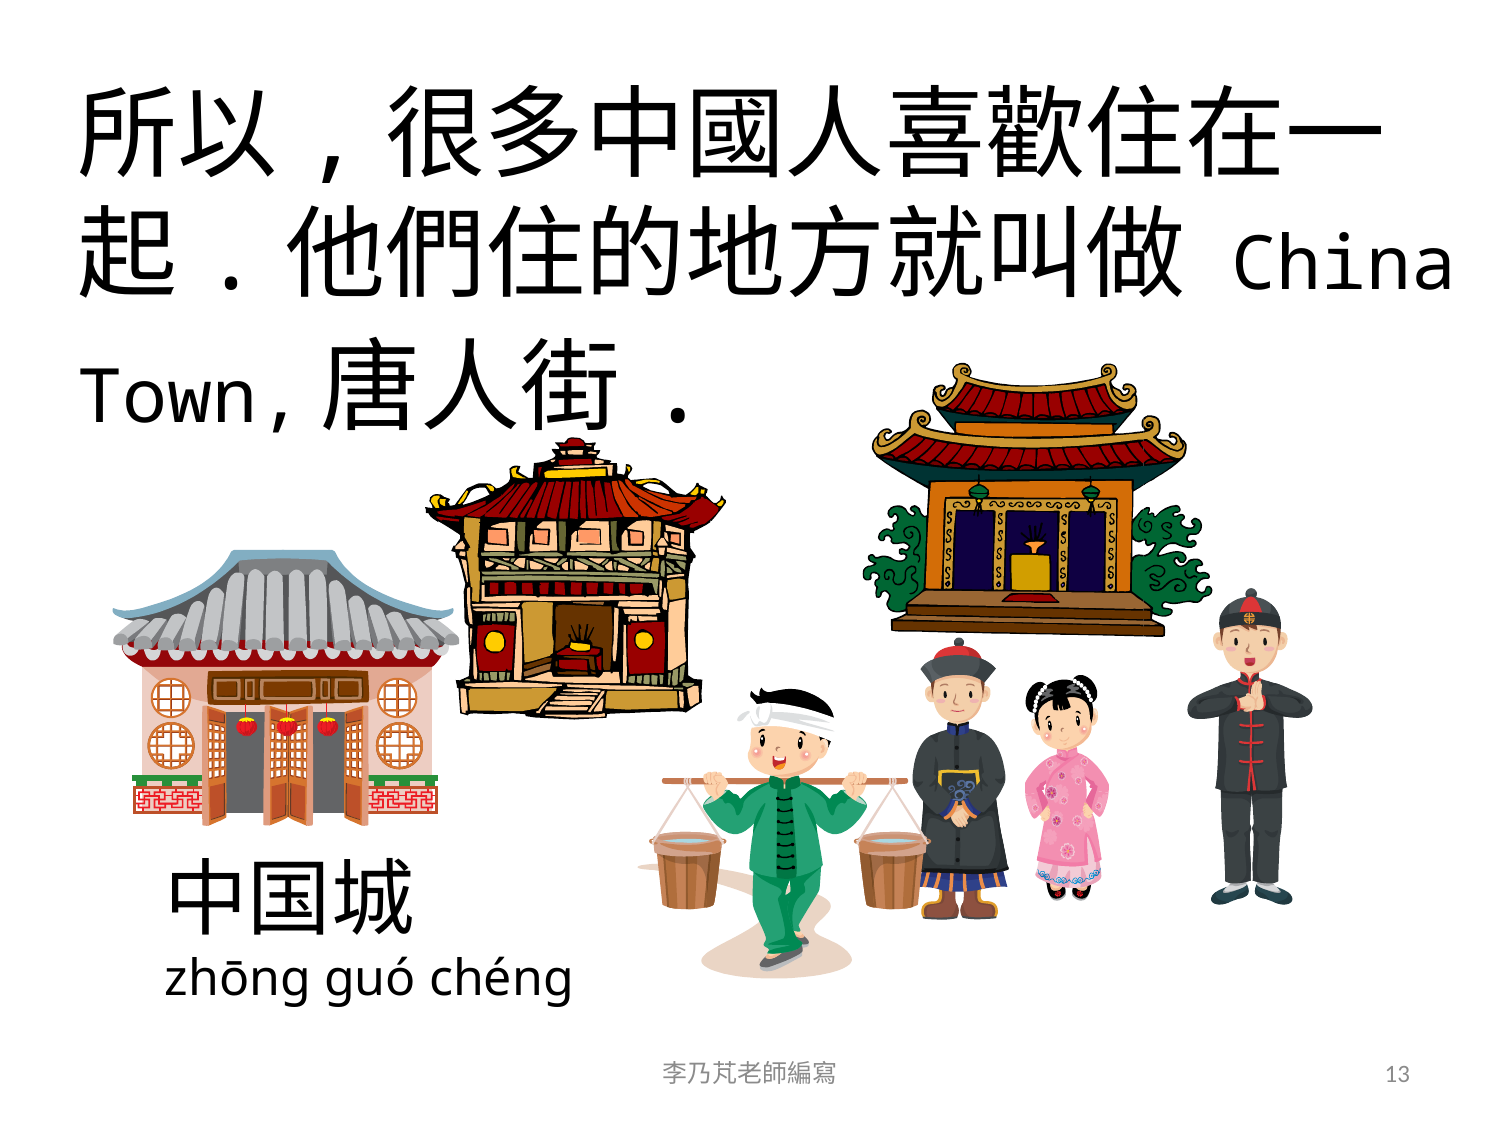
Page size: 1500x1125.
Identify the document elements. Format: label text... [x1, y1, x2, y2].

picture [112, 362, 1313, 979]
footer 李乃芃老師編寫 [512, 1042, 988, 1103]
picture [1024, 674, 1110, 901]
text_box 中国城 zhōng guó chéng [149, 837, 600, 1013]
text_box 所以,很多中國人喜歡住在一起.他們住的地方就叫做 China Town,唐人街. [62, 62, 1475, 453]
slide_number 13 [1074, 1042, 1425, 1103]
